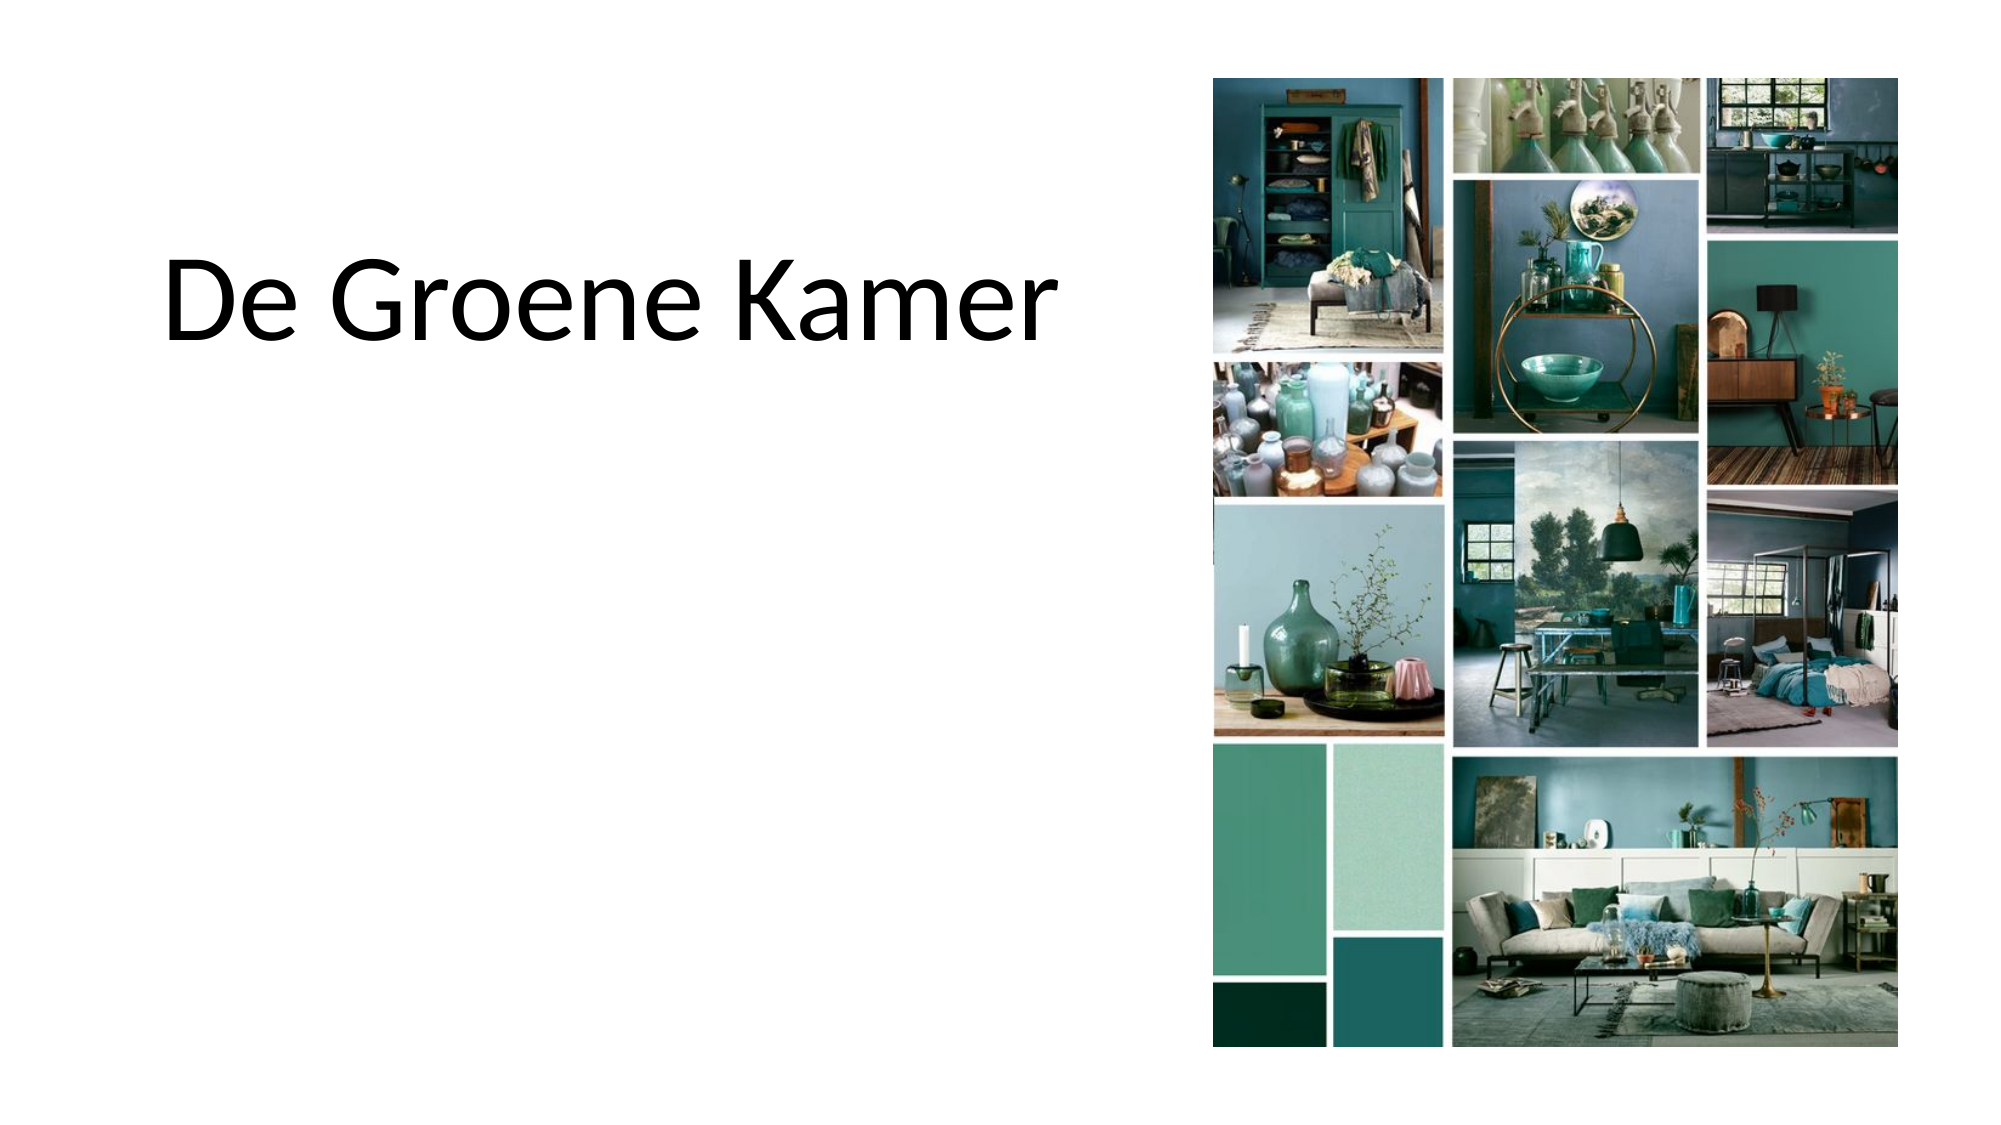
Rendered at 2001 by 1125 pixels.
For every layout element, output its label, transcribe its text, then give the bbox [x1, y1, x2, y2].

picture [1213, 78, 1898, 1047]
text_box De Groene Kamer [146, 208, 1077, 373]
